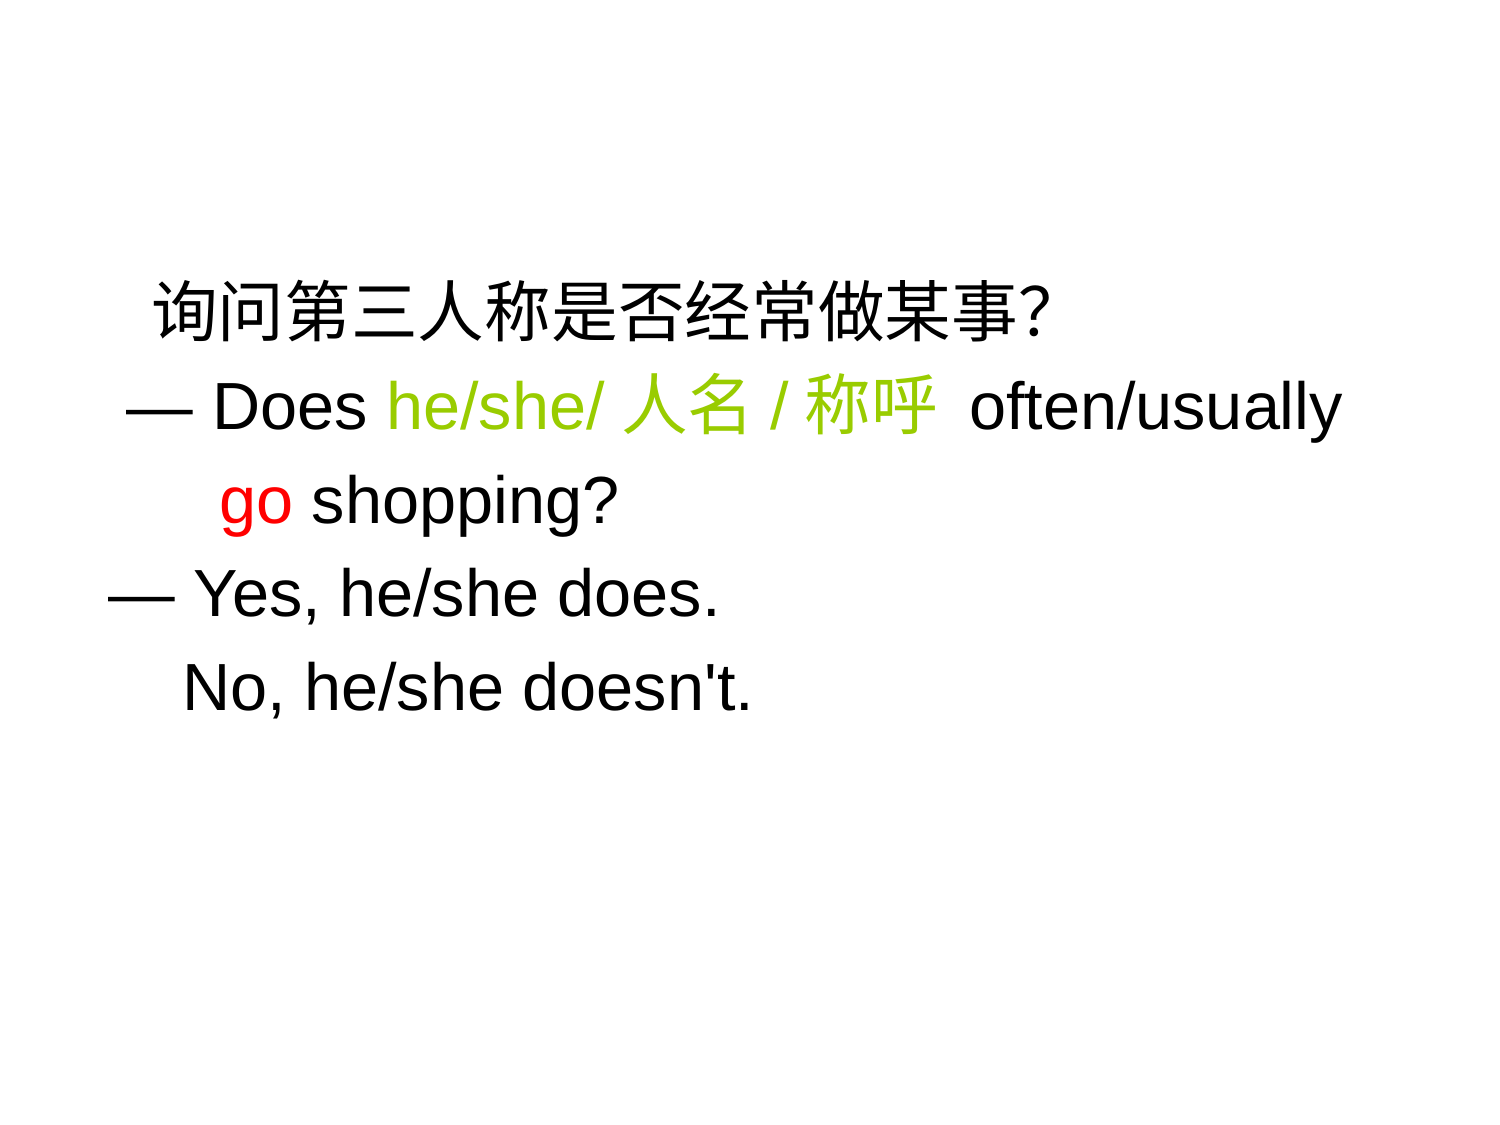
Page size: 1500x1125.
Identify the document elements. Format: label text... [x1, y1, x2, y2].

list 询问第三人称是否经常做某事？ — Does he/she/人名/称呼 often/usually go shopping? — Yes, he/she does. No, he/she doesn't. [74, 262, 1426, 1006]
